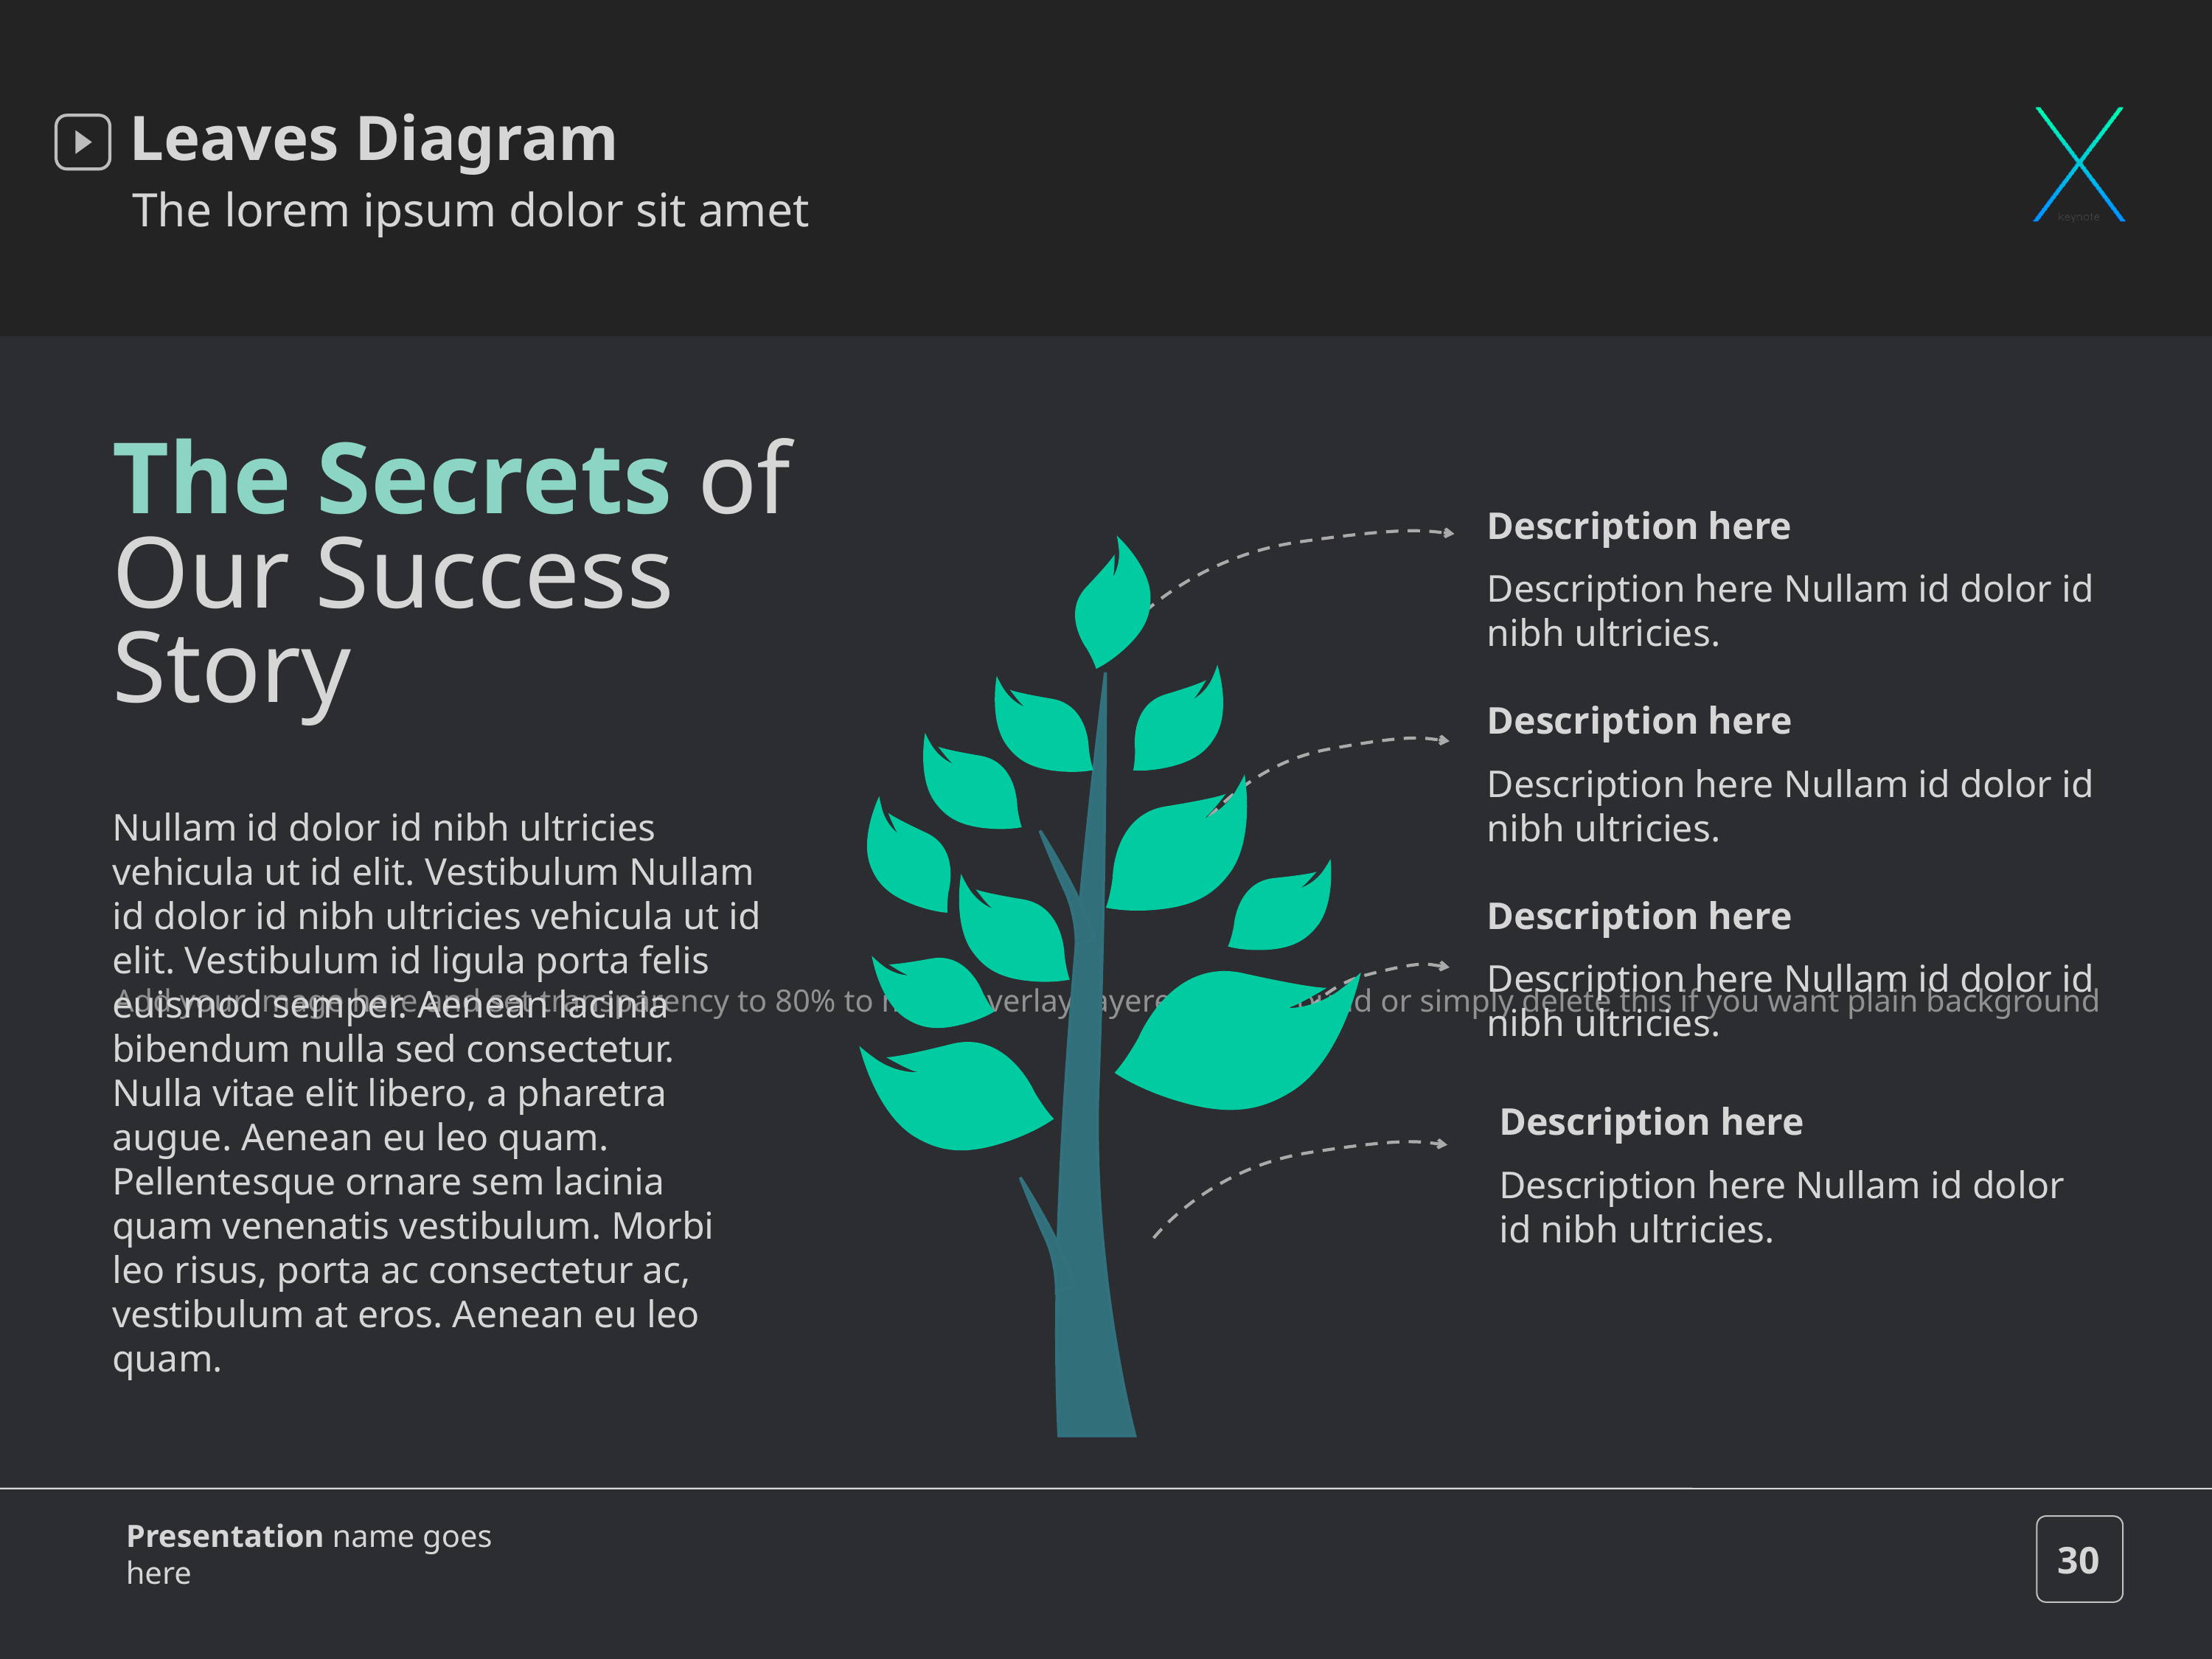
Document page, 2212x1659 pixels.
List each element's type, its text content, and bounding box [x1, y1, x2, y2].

text_box 30 [2051, 1527, 2107, 1591]
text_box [122, 87, 1945, 246]
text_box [105, 400, 2108, 1436]
picture [2032, 107, 2126, 223]
